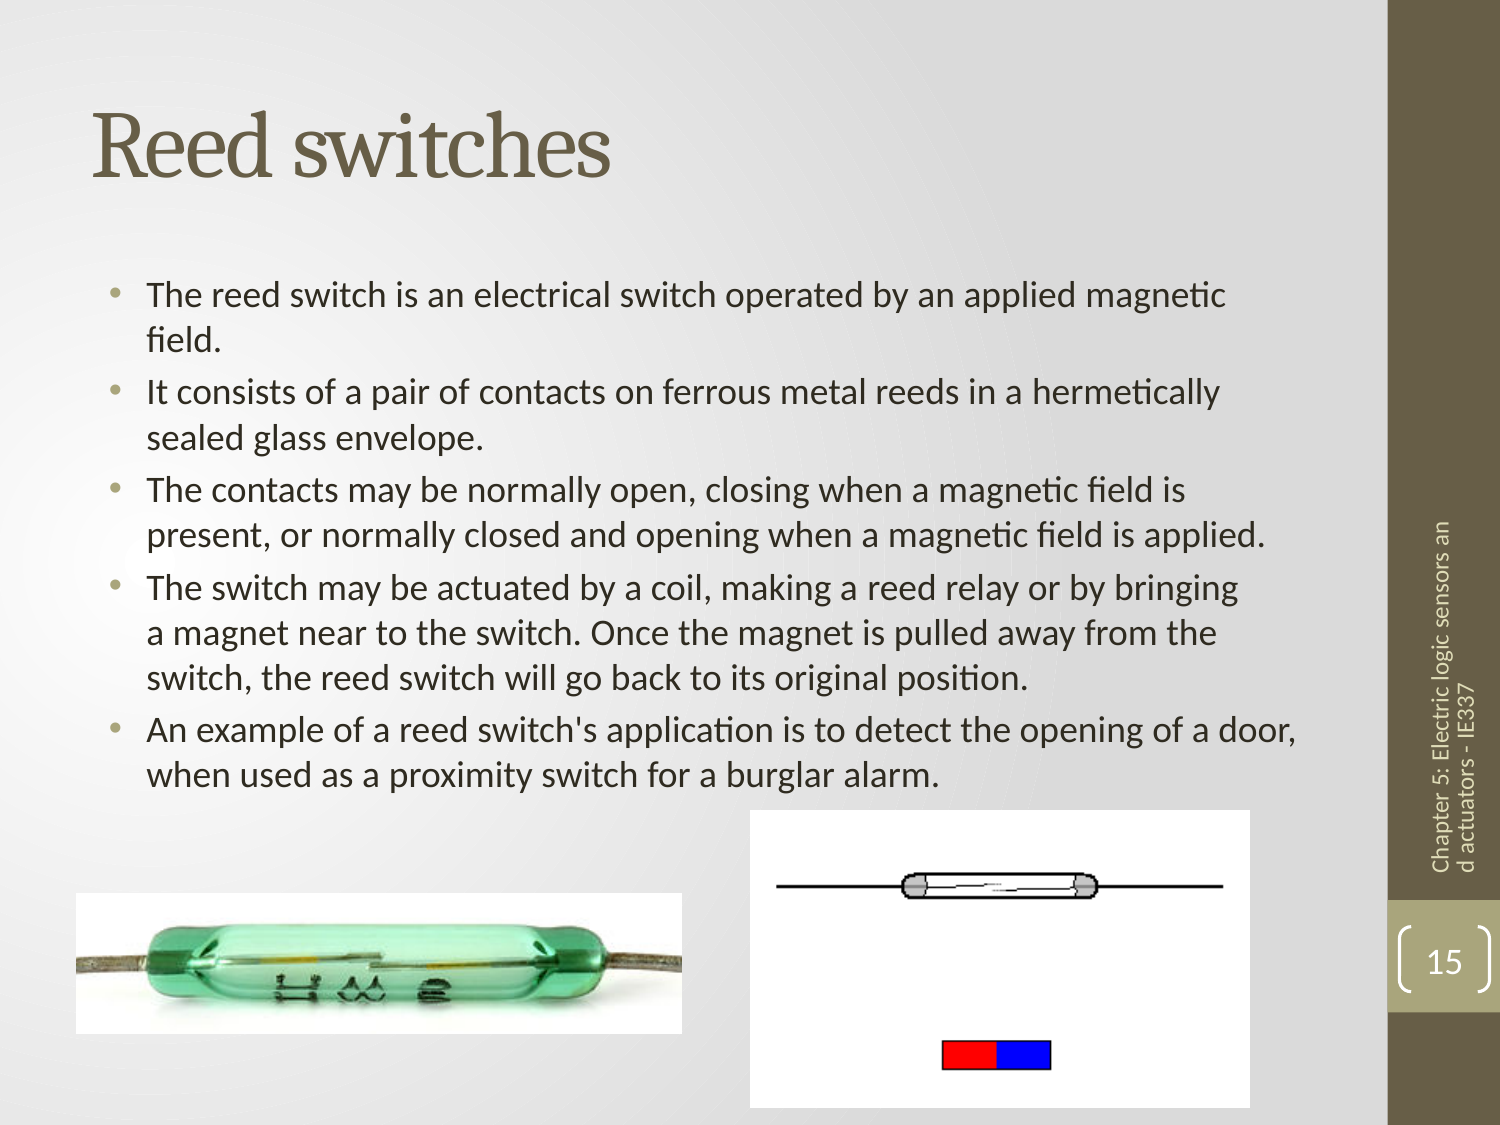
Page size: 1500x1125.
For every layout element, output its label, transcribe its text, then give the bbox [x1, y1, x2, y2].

title Reed switches [75, 45, 1325, 233]
picture [76, 892, 682, 1035]
slide_number 15 [1397, 925, 1492, 994]
list The reed switch is an electrical switch operated by an applied magnetic field. It consists of a pair of contacts on ferrous metal reeds in a hermetically sealed glass envelope. The contacts may be normally open, closing when a magnetic field is present, or normally closed and opening when a magnetic field is applied. The switch may be actuated by a coil, making a reed relay or by bringing a magnet near to the switch. Once the magnet is pulled away from the switch, the reed switch will go back to its original position. An example of a reed switch's application is to detect the opening of a door, when used as a proximity switch for a burglar alarm. [75, 262, 1325, 1050]
picture [749, 809, 1251, 1108]
footer Chapter 5: Electric logic sensors and actuators - IE337 [1408, 500, 1469, 889]
